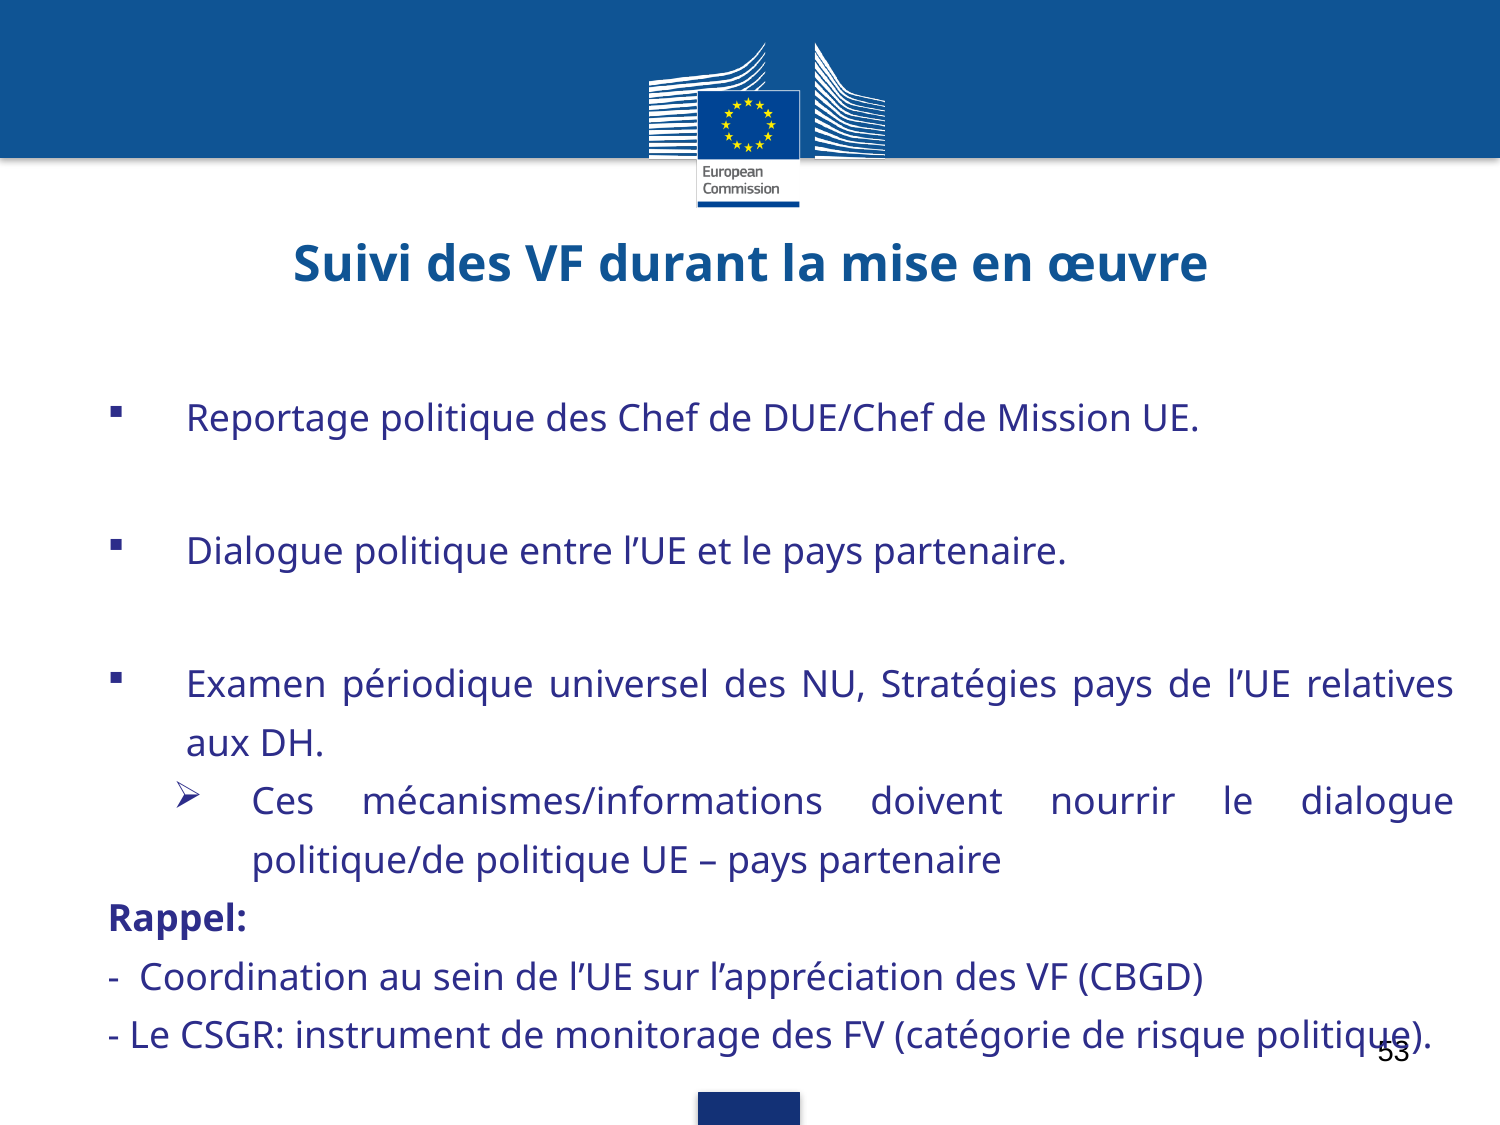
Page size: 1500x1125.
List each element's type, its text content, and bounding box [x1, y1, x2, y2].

title Suivi des VF durant la mise en œuvre [29, 196, 1416, 327]
slide_number 53 [1074, 1024, 1426, 1103]
list Reportage politique des Chef de DUE/Chef de Mission UE. Dialogue politique entre l’UE et le pays partenaire. Examen périodique universel des NU, Stratégies pays de l’UE relatives aux DH. Ces mécanismes/informations doivent nourrir le dialogue politique/de politique UE – pays partenaire Rappel: - Coordination au sein de l’UE sur l’appréciation des VF (CBGD) - Le CSGR: instrument de monitorage des FV (catégorie de risque politique). [17, 373, 1471, 1083]
picture [649, 42, 885, 196]
